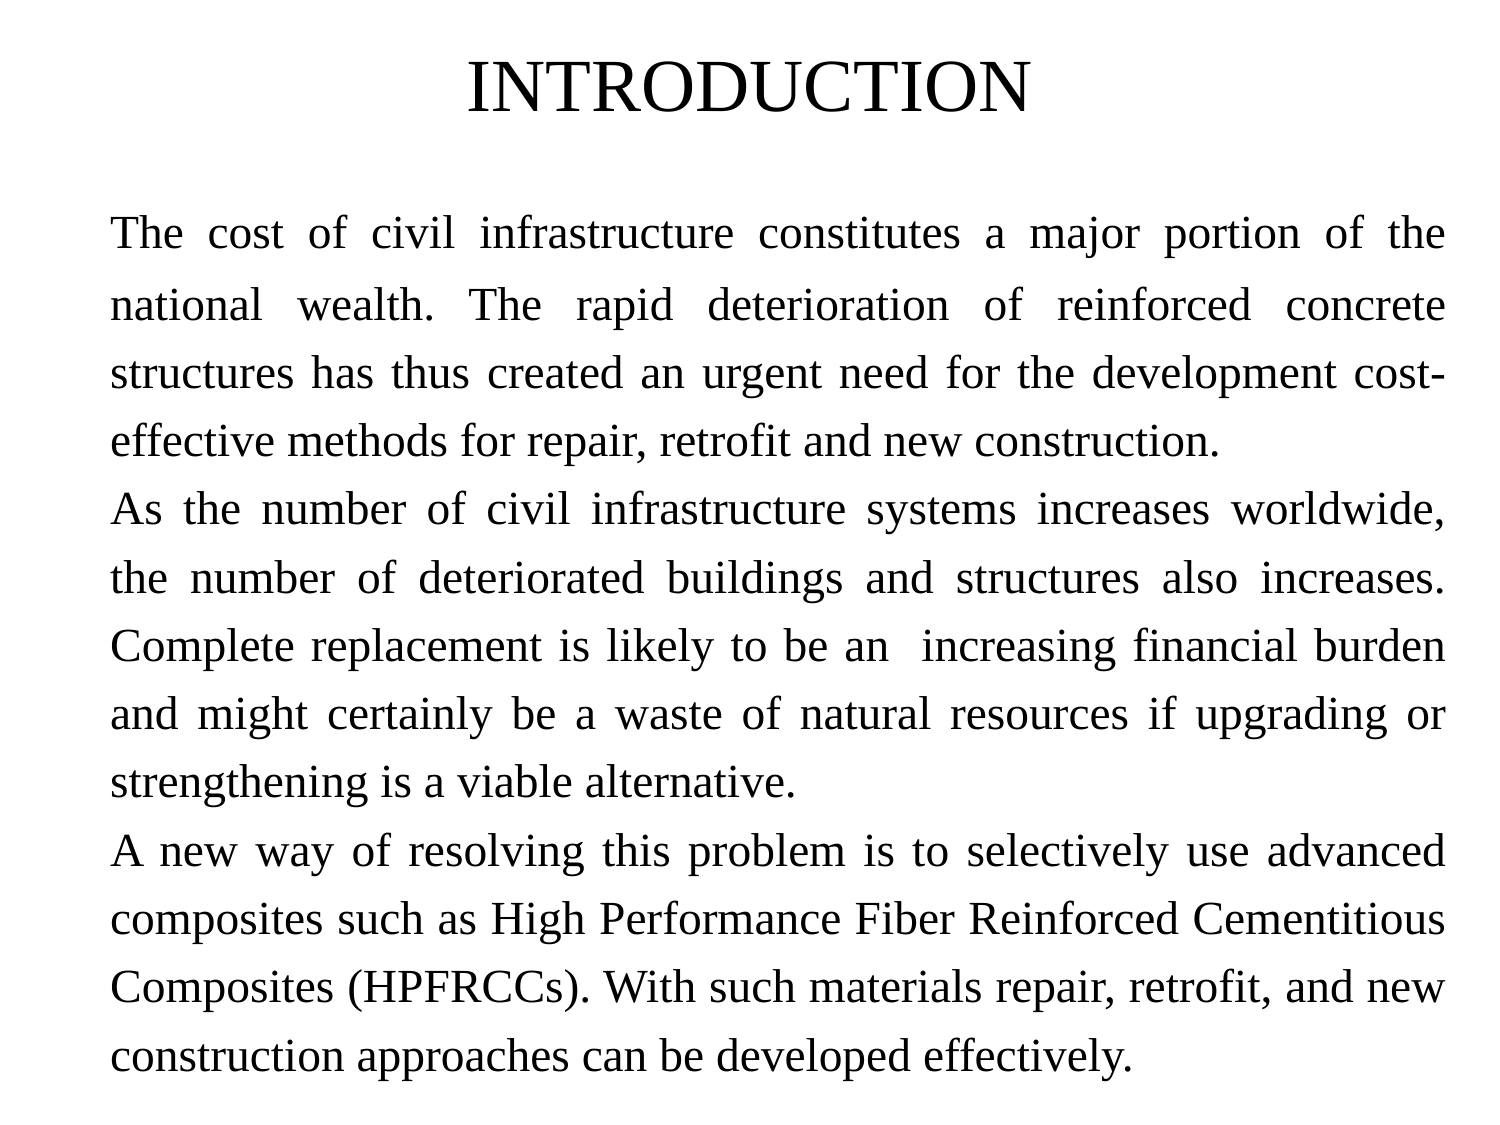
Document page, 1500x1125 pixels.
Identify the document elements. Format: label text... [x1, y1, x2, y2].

title INTRODUCTION [75, 0, 1425, 162]
list The cost of civil infrastructure constitutes a major portion of the national wealth. The rapid deterioration of reinforced concrete structures has thus created an urgent need for the development cost-effective methods for repair, retrofit and new construction. As the number of civil infrastructure systems increases worldwide, the number of deteriorated buildings and structures also increases. Complete replacement is likely to be an increasing financial burden and might certainly be a waste of natural resources if upgrading or strengthening is a viable alternative. A new way of resolving this problem is to selectively use advanced composites such as High Performance Fiber Reinforced Cementitious Composites (HPFRCCs). With such materials repair, retrofit, and new construction approaches can be developed effectively. [37, 162, 1463, 1113]
